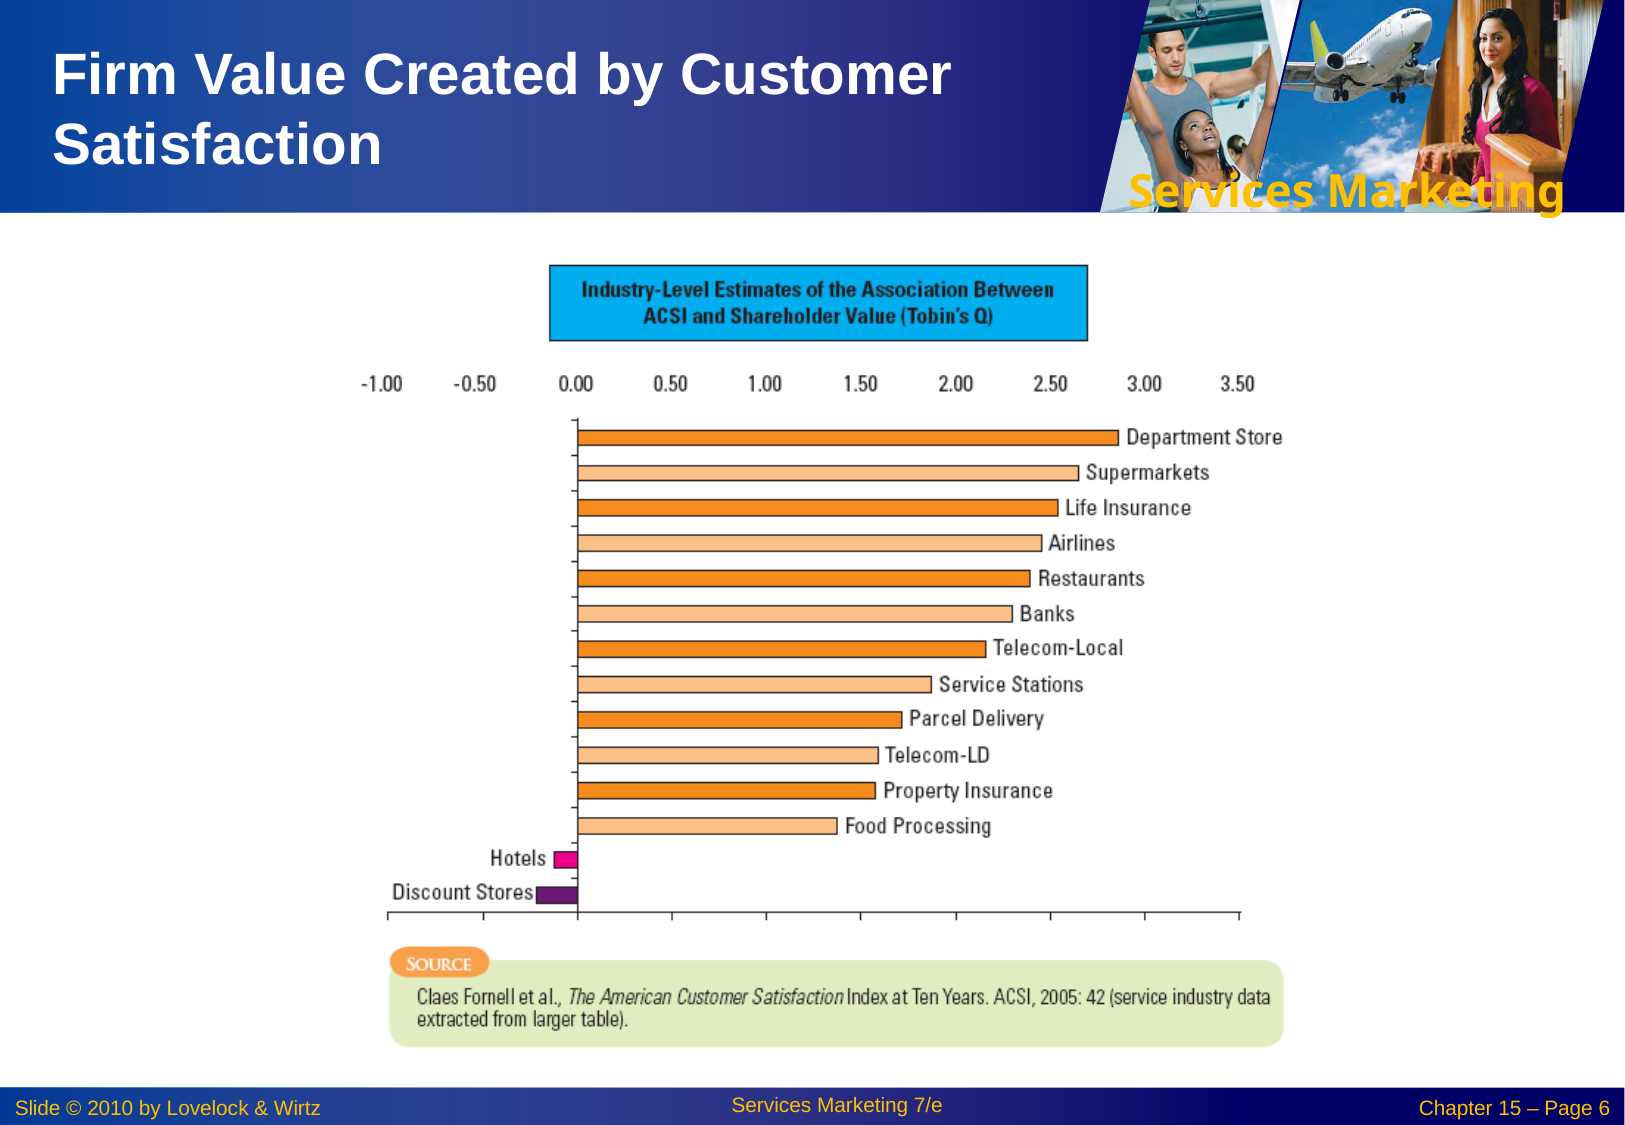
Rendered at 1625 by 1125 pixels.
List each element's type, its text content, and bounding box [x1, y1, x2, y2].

picture [1100, 0, 1604, 213]
title Firm Value Created by Customer Satisfaction [36, 37, 1088, 176]
picture [1162, 186, 1172, 192]
picture [349, 237, 1299, 1059]
picture [1546, 187, 1556, 202]
